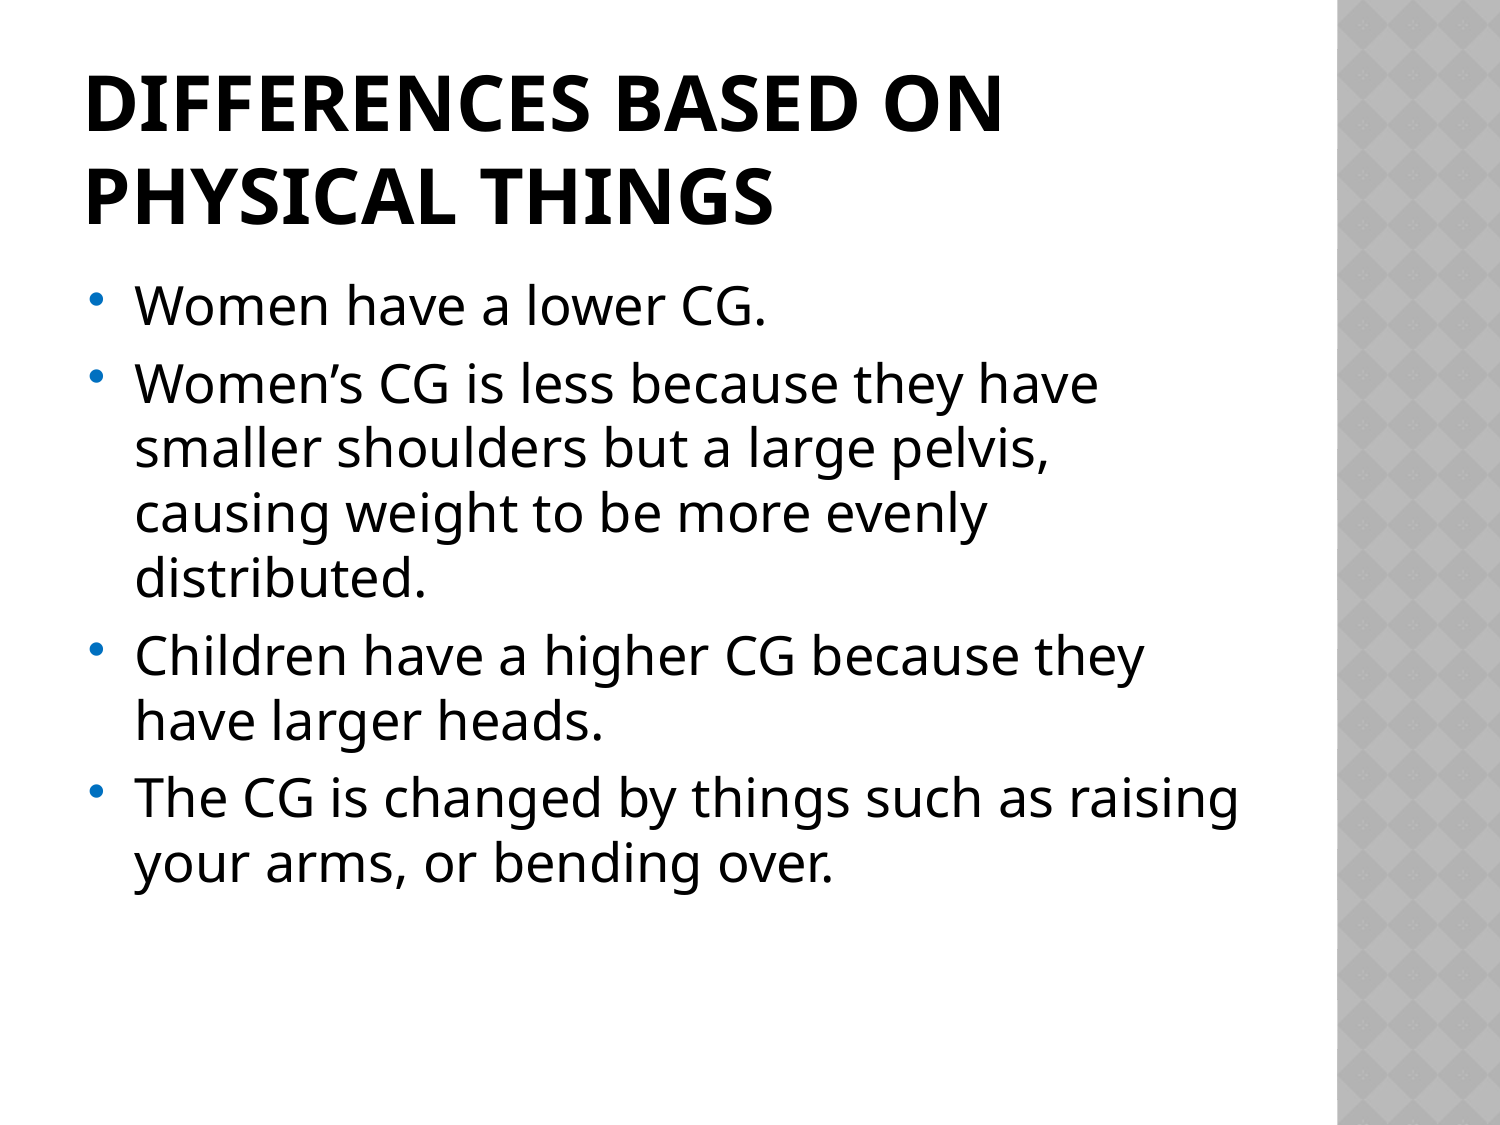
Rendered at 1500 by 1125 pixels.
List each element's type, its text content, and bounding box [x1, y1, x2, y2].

title Differences based on physical things [75, 52, 1263, 240]
list Women have a lower CG. Women’s CG is less because they have smaller shoulders but a large pelvis, causing weight to be more evenly distributed. Children have a higher CG because they have larger heads. The CG is changed by things such as raising your arms, or bending over. [75, 264, 1263, 1059]
